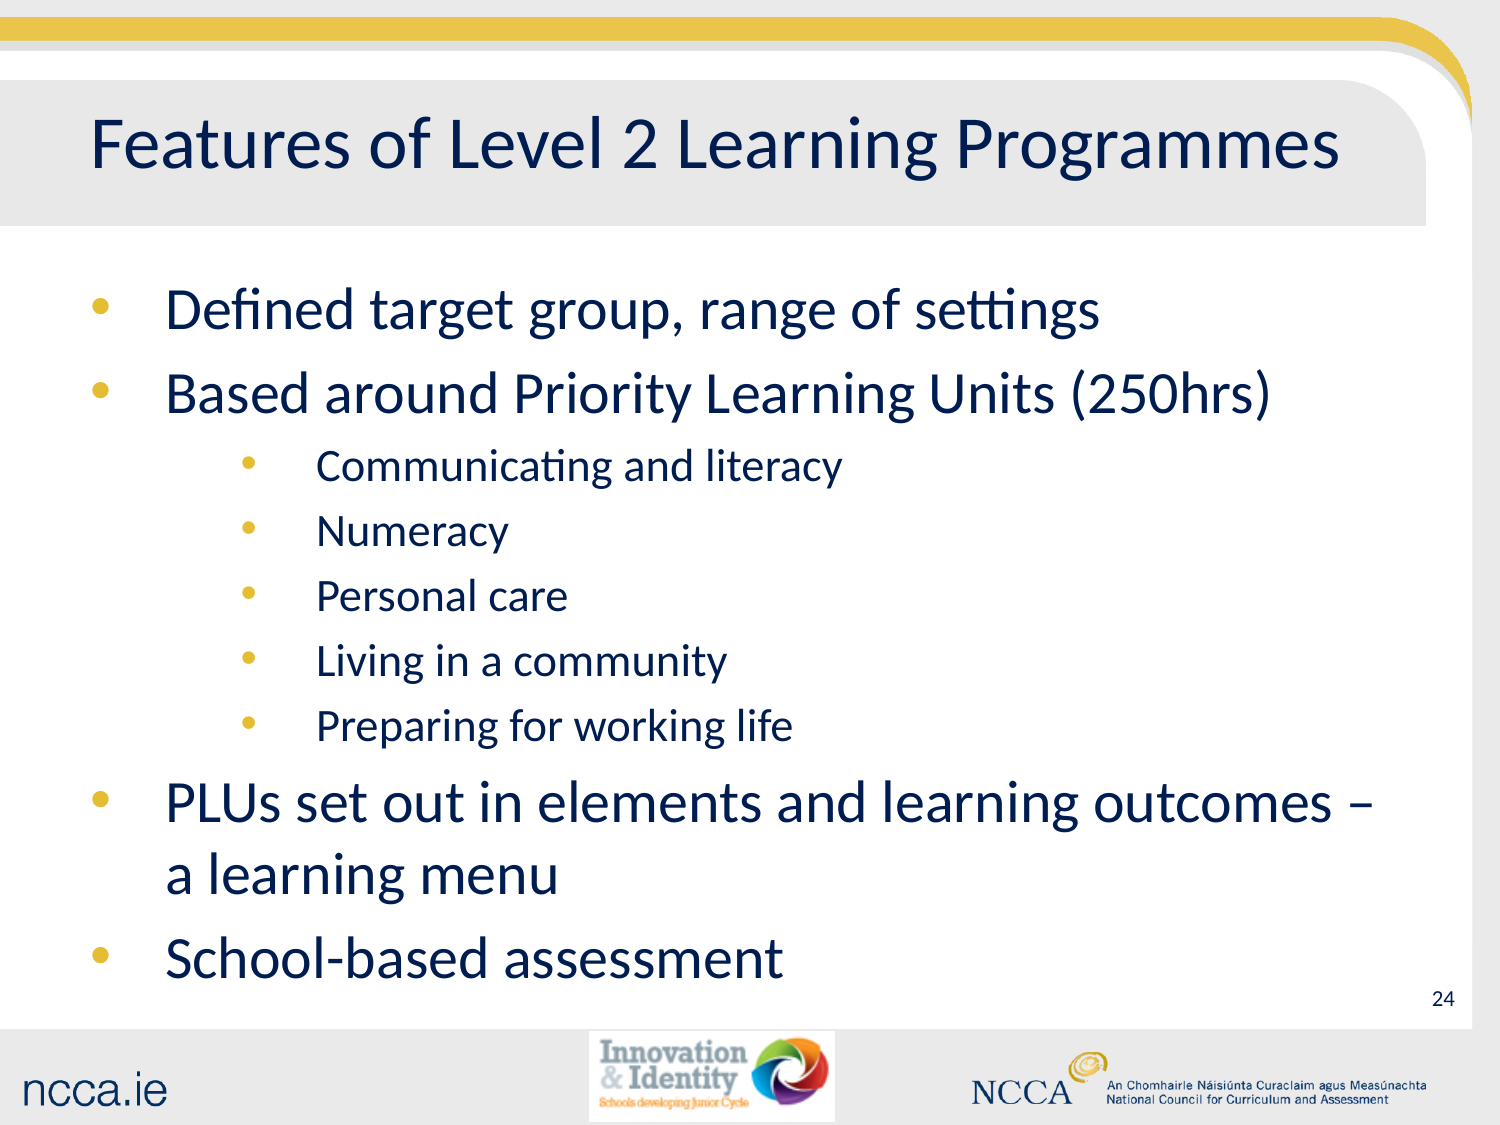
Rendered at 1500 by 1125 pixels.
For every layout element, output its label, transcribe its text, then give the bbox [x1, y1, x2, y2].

title Features of Level 2 Learning Programmes [75, 45, 1425, 233]
slide_number 23 [1314, 967, 1471, 1028]
list Defined target group, range of settings Based around Priority Learning Units (250hrs) Communicating and literacy Numeracy Personal care Living in a community Preparing for working life PLUs set out in elements and learning outcomes – a learning menu School-based assessment [75, 262, 1425, 1005]
picture [0, 0, 1500, 1125]
